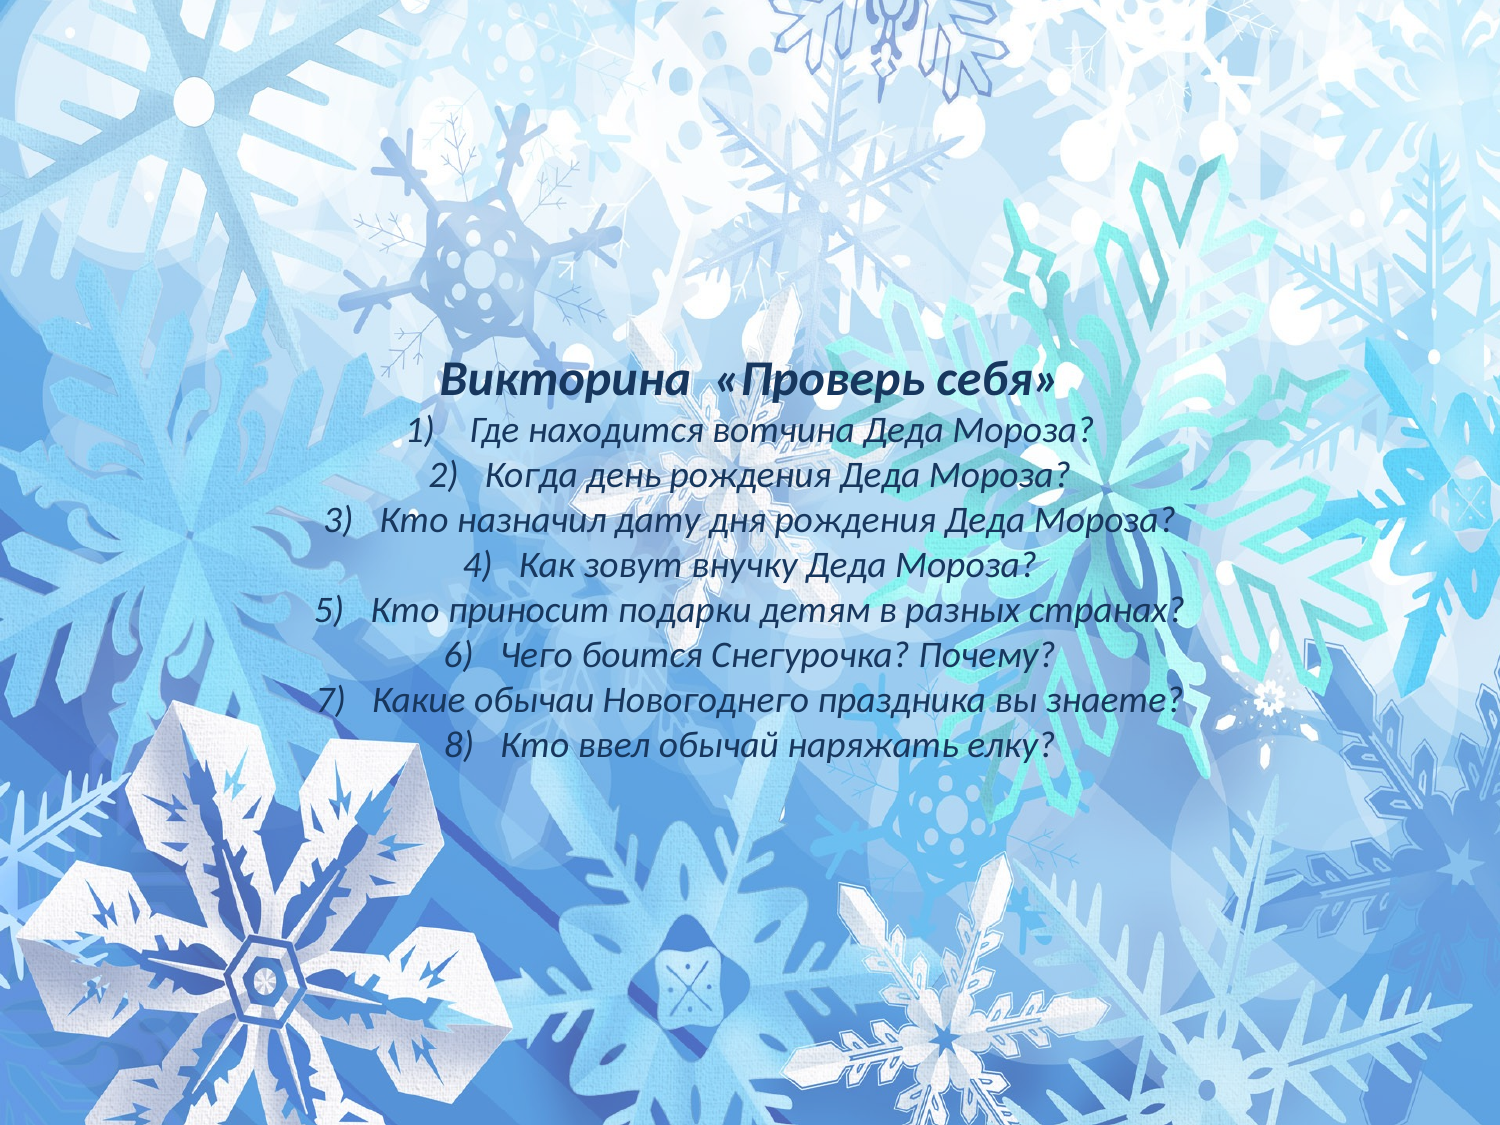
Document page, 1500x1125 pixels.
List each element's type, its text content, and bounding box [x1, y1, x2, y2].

text_box Викторина «Проверь себя» Где находится вотчина Деда Мороза? Когда день рождения Деда Мороза? Кто назначил дату дня рождения Деда Мороза? Как зовут внучку Деда Мороза? Кто приносит подарки детям в разных странах? Чего боится Снегурочка? Почему? Какие обычаи Новогоднего праздника вы знаете? Кто ввел обычай наряжать елку? [47, 338, 1453, 818]
